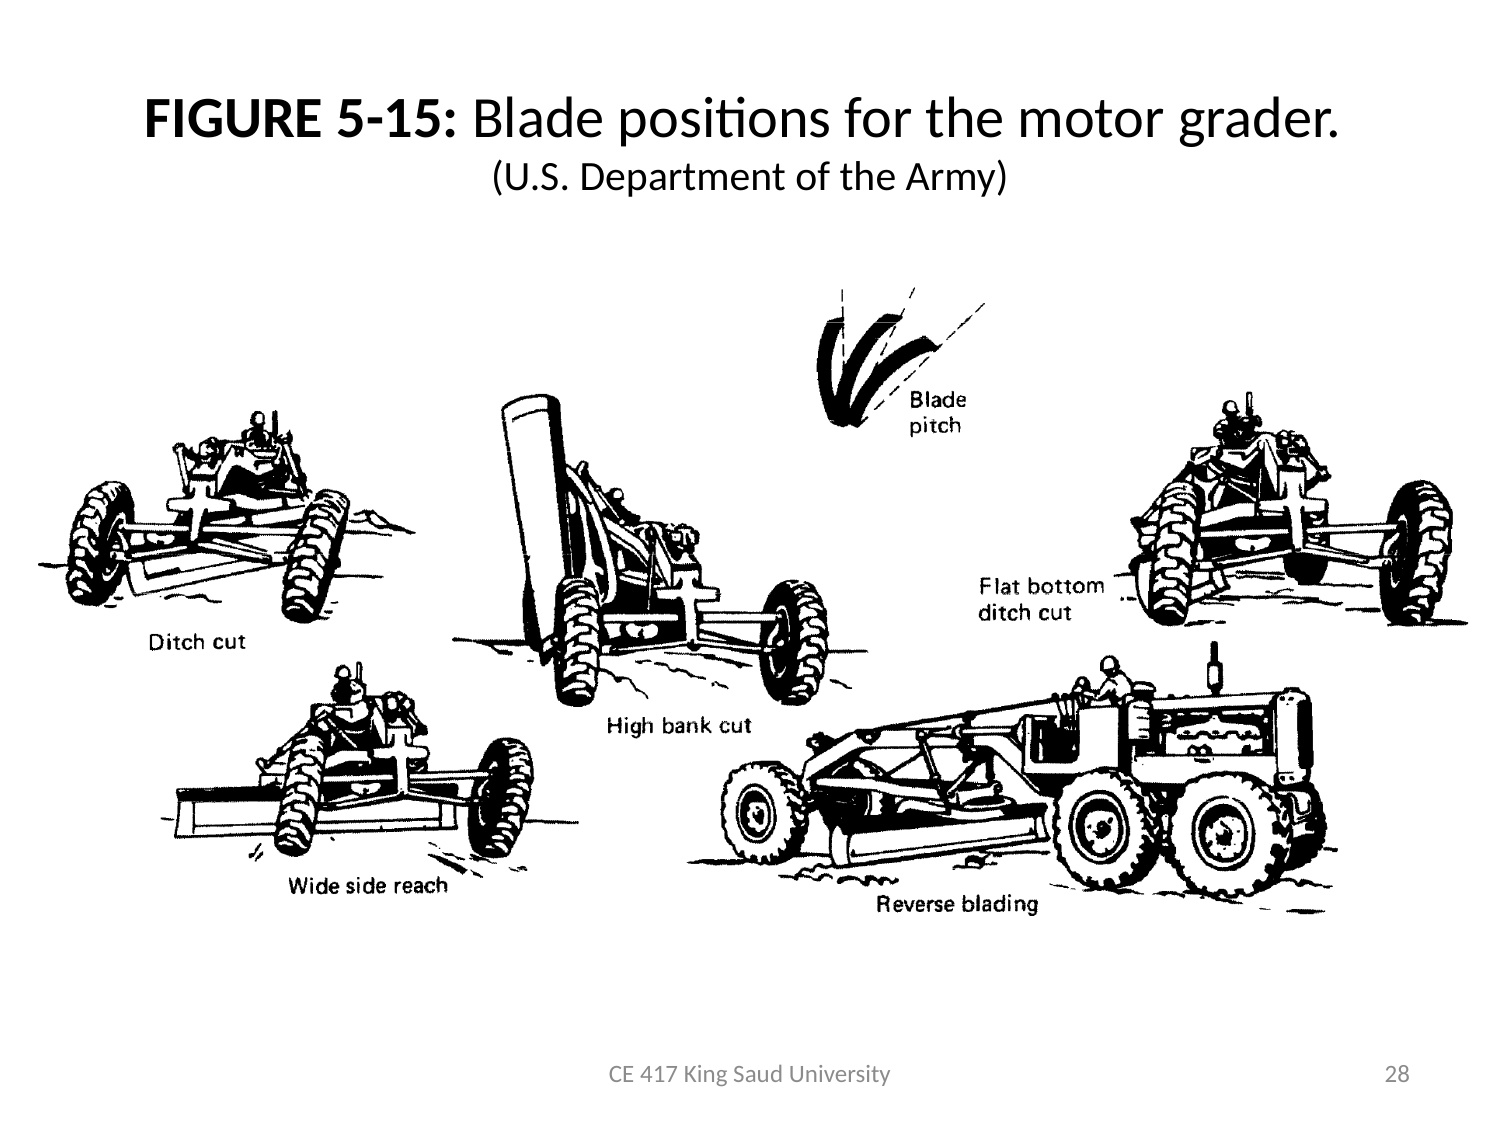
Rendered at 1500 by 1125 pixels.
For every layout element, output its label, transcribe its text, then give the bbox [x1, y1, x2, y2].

picture [25, 0, 1474, 1125]
slide_number 28 [1079, 1042, 1425, 1103]
title FIGURE 5-15: Blade positions for the motor grader. (U.S. Department of the Army) [1079, 45, 1425, 233]
title FIGURE 5-15: Blade positions for the motor grader. (U.S. Department of the Army) [75, 45, 419, 233]
